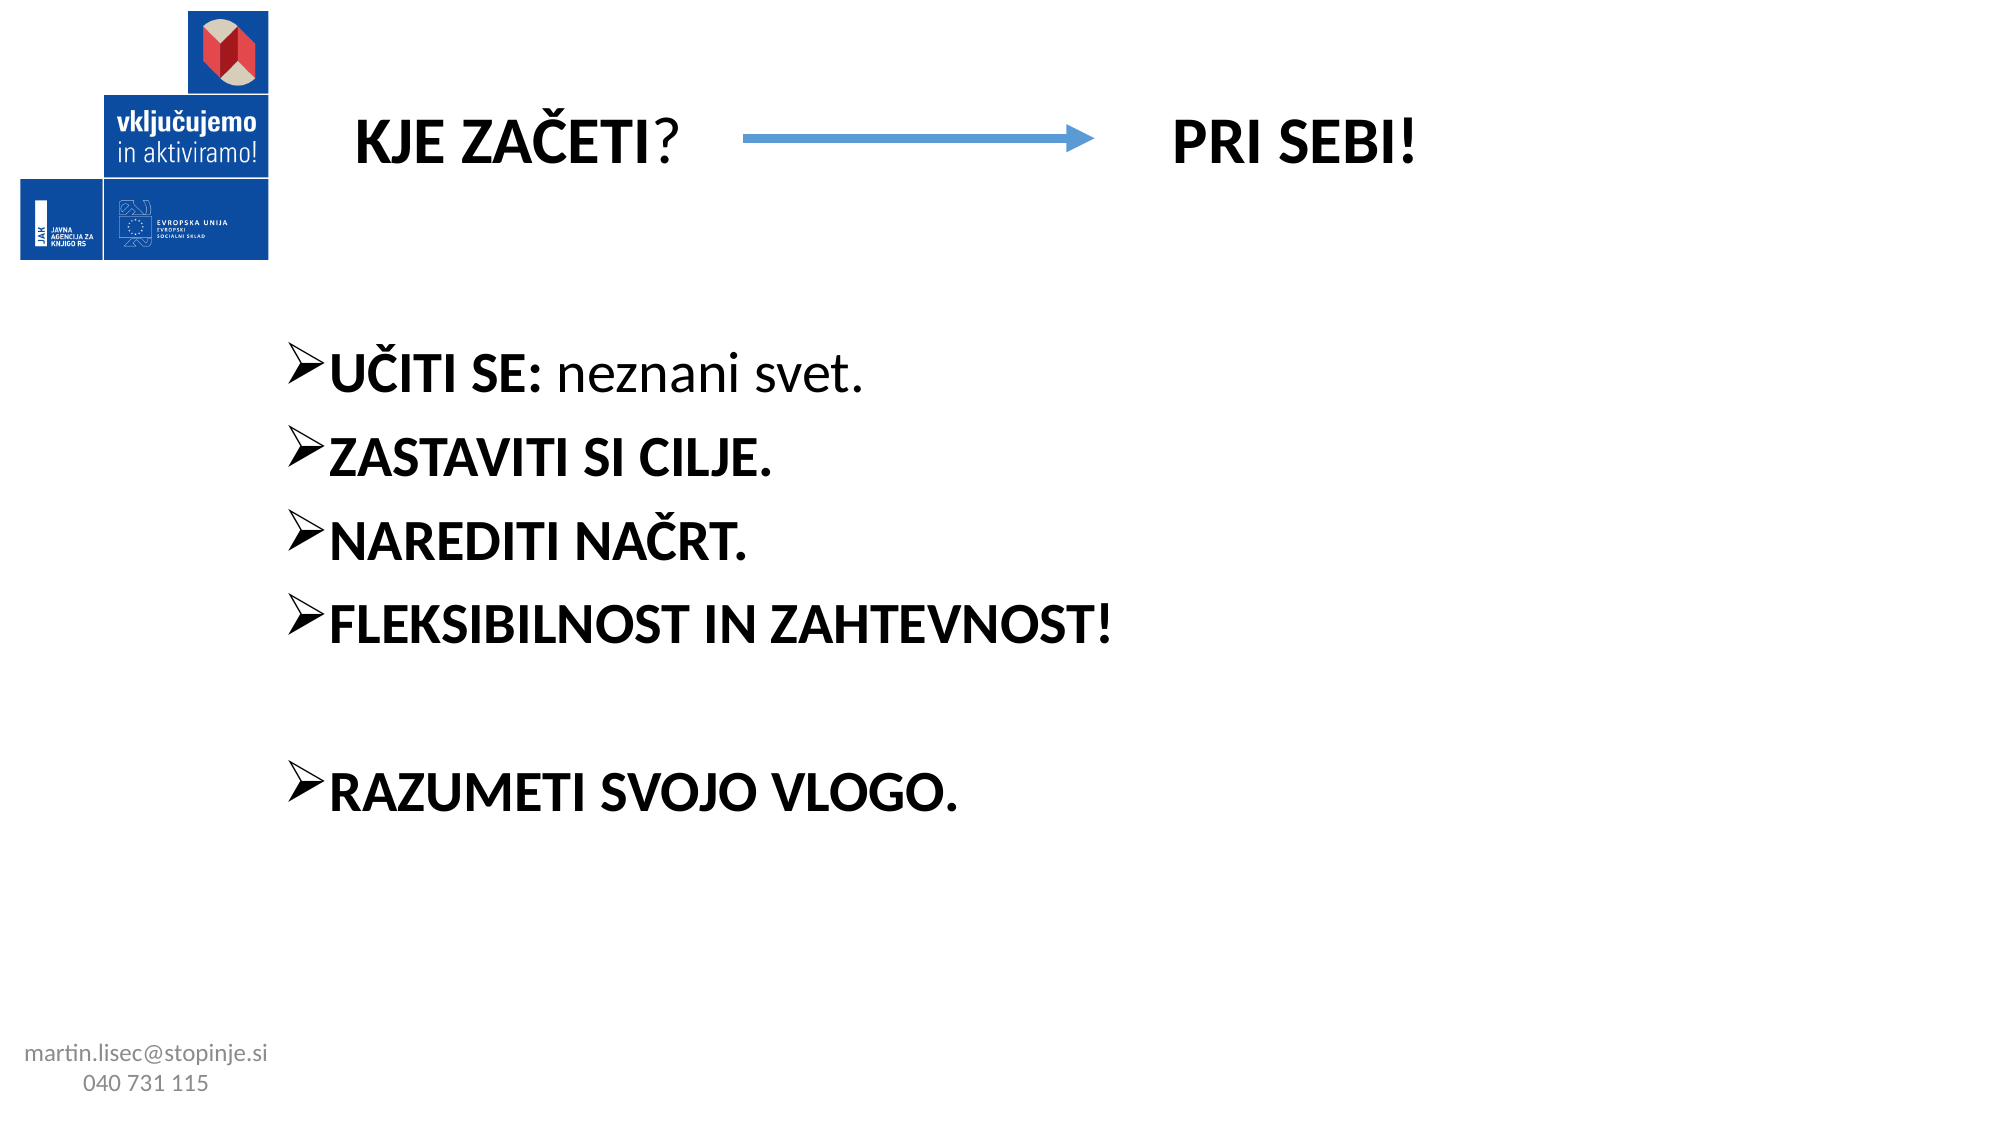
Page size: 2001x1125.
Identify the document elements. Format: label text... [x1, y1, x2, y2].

text_box KJE ZAČETI? [340, 88, 698, 184]
list UČITI SE: neznani svet. ZASTAVITI SI CILJE. NAREDITI NAČRT. FLEKSIBILNOST IN ZAHTEVNOST! RAZUMETI SVOJO VLOGO. [268, 335, 1650, 961]
picture [20, 11, 269, 260]
text_box PRI SEBI! [1157, 88, 1435, 184]
footer martin.lisec@stopinje.si 040 731 115 [0, 1036, 293, 1097]
